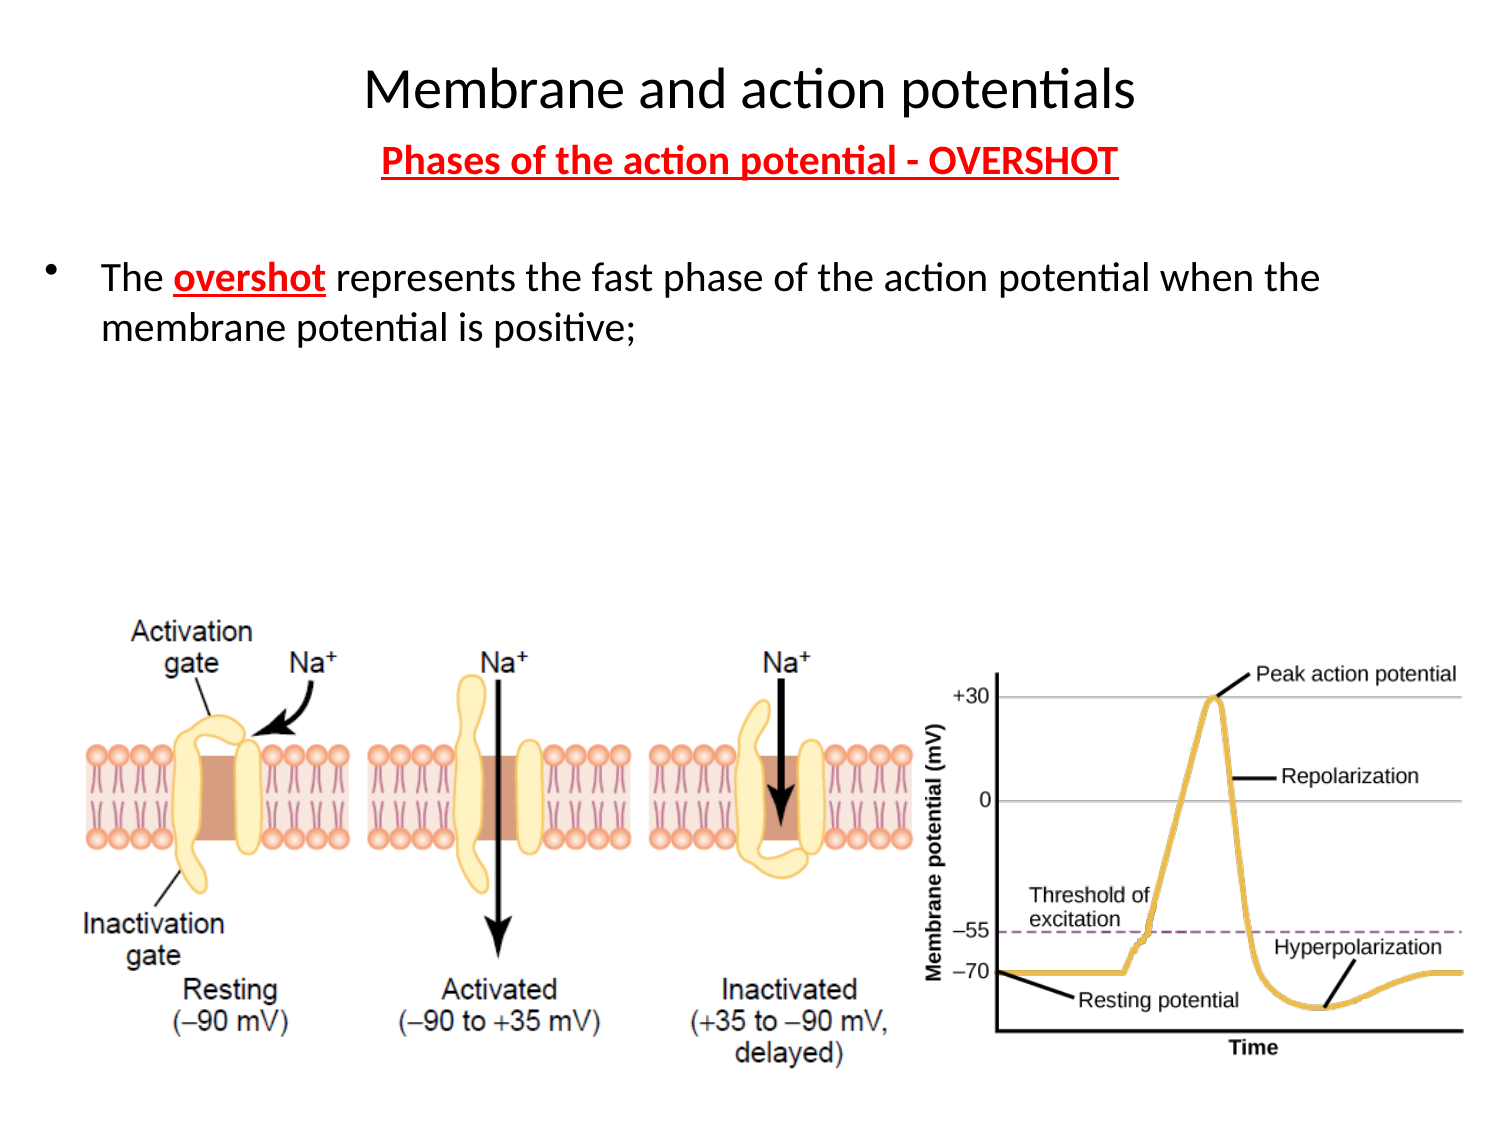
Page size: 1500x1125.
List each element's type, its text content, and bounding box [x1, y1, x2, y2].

picture [29, 597, 1465, 1086]
list Phases of the action potential - OVERSHOT The overshot represents the fast phase of the action potential when the membrane potential is positive; [29, 125, 1471, 1107]
title Membrane and action potentials [74, 44, 1426, 126]
